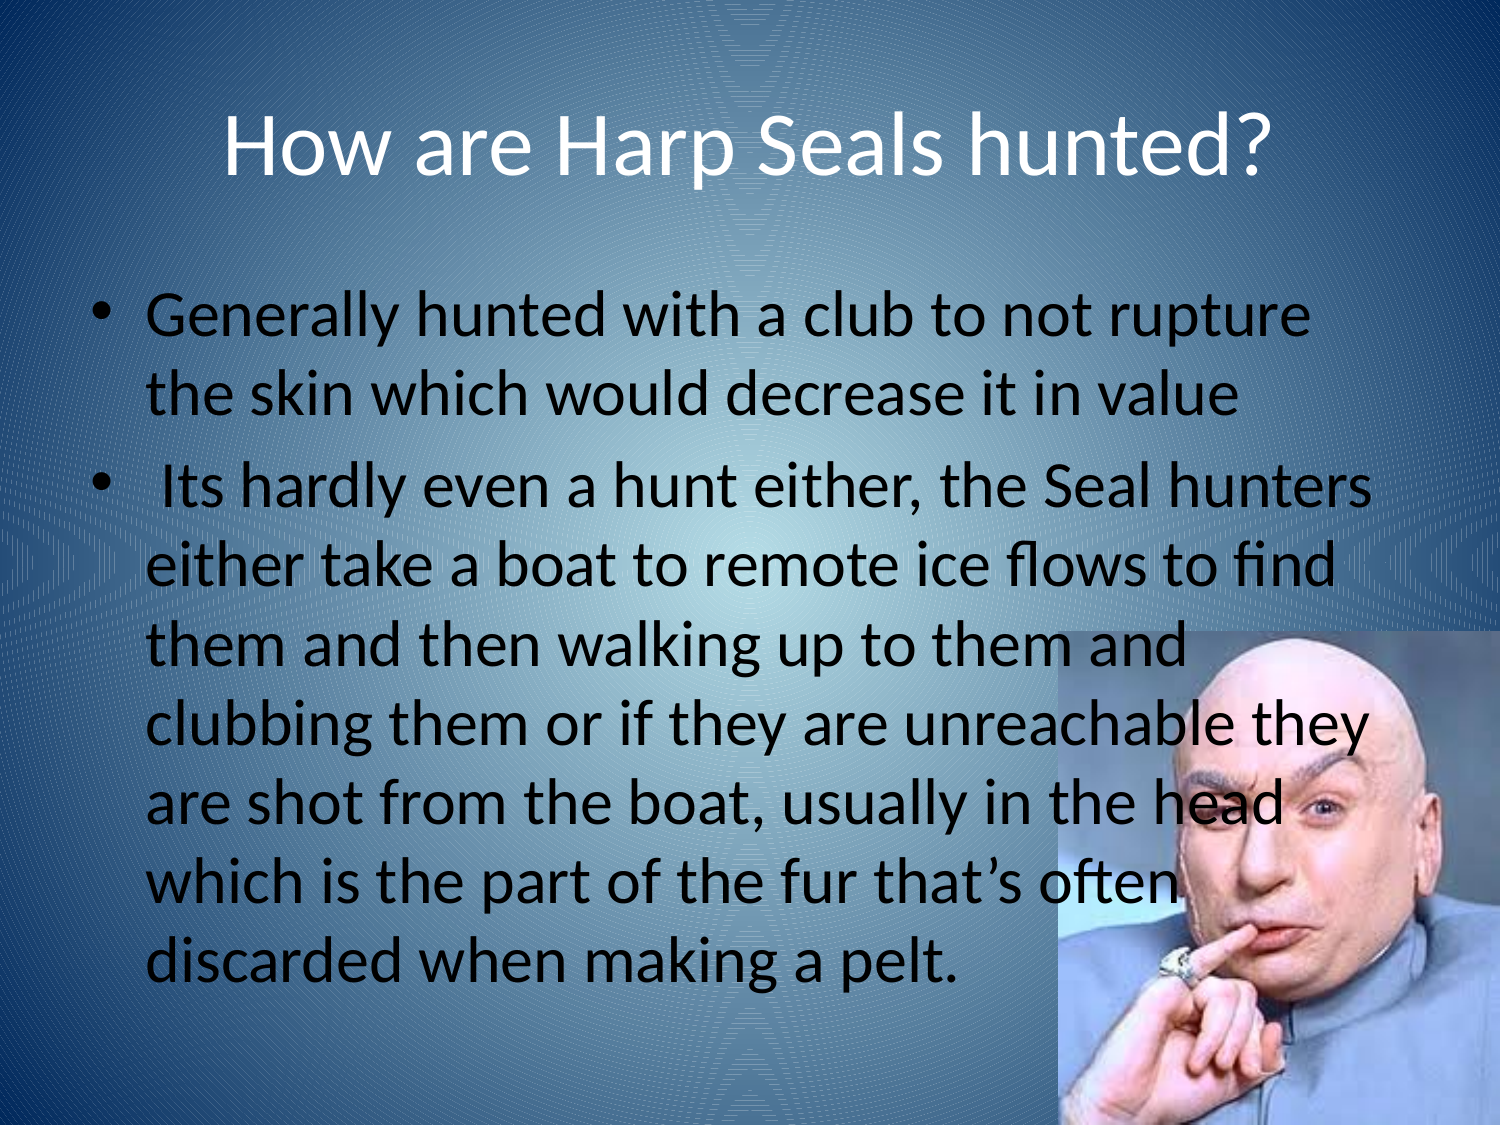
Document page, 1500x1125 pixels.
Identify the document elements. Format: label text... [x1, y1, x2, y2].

list Generally hunted with a club to not rupture the skin which would decrease it in value Its hardly even a hunt either, the Seal hunters either take a boat to remote ice flows to find them and then walking up to them and clubbing them or if they are unreachable they are shot from the boat, usually in the head which is the part of the fur that’s often discarded when making a pelt. [75, 262, 1425, 1005]
picture [1058, 630, 1500, 1125]
title How are Harp Seals hunted? [75, 45, 1425, 233]
